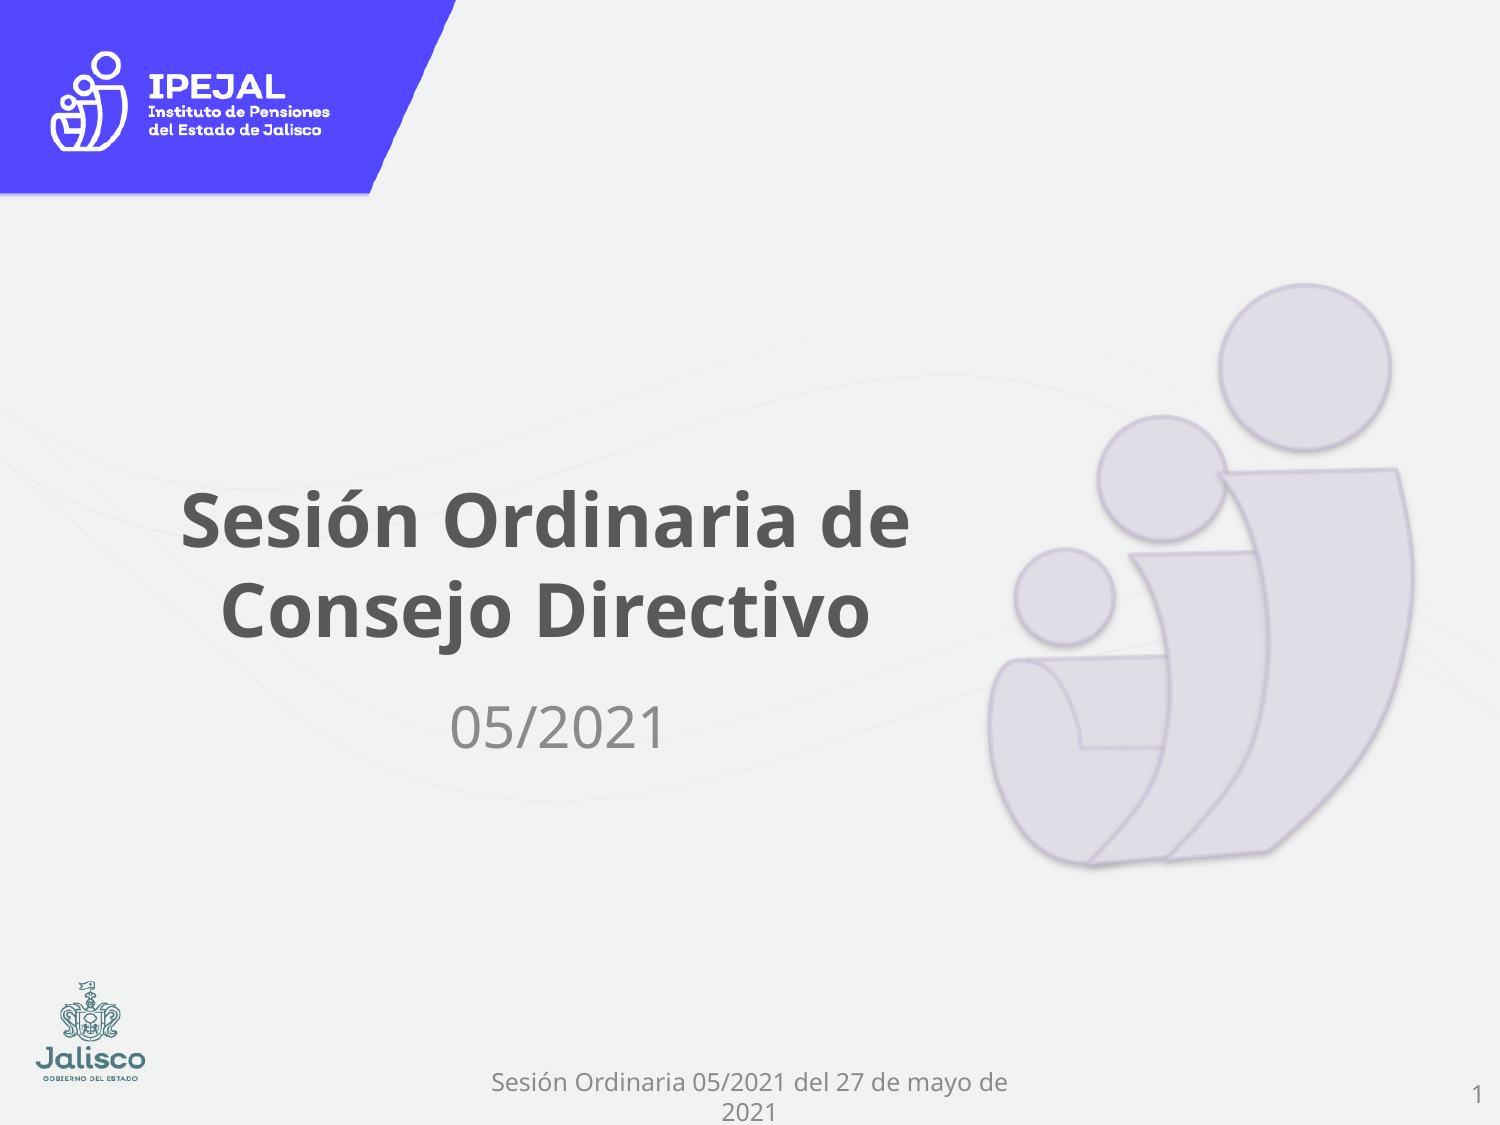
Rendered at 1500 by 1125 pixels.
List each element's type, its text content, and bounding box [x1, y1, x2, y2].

picture [0, 0, 1500, 193]
picture [0, 934, 1500, 1125]
subtitle 05/2021 [89, 683, 1032, 882]
title Sesión Ordinaria de Consejo Directivo [75, 441, 1017, 683]
footer Sesión Ordinaria 05/2021 del 27 de mayo de 2021 [468, 1066, 1032, 1125]
slide_number 1 [1149, 1065, 1500, 1125]
